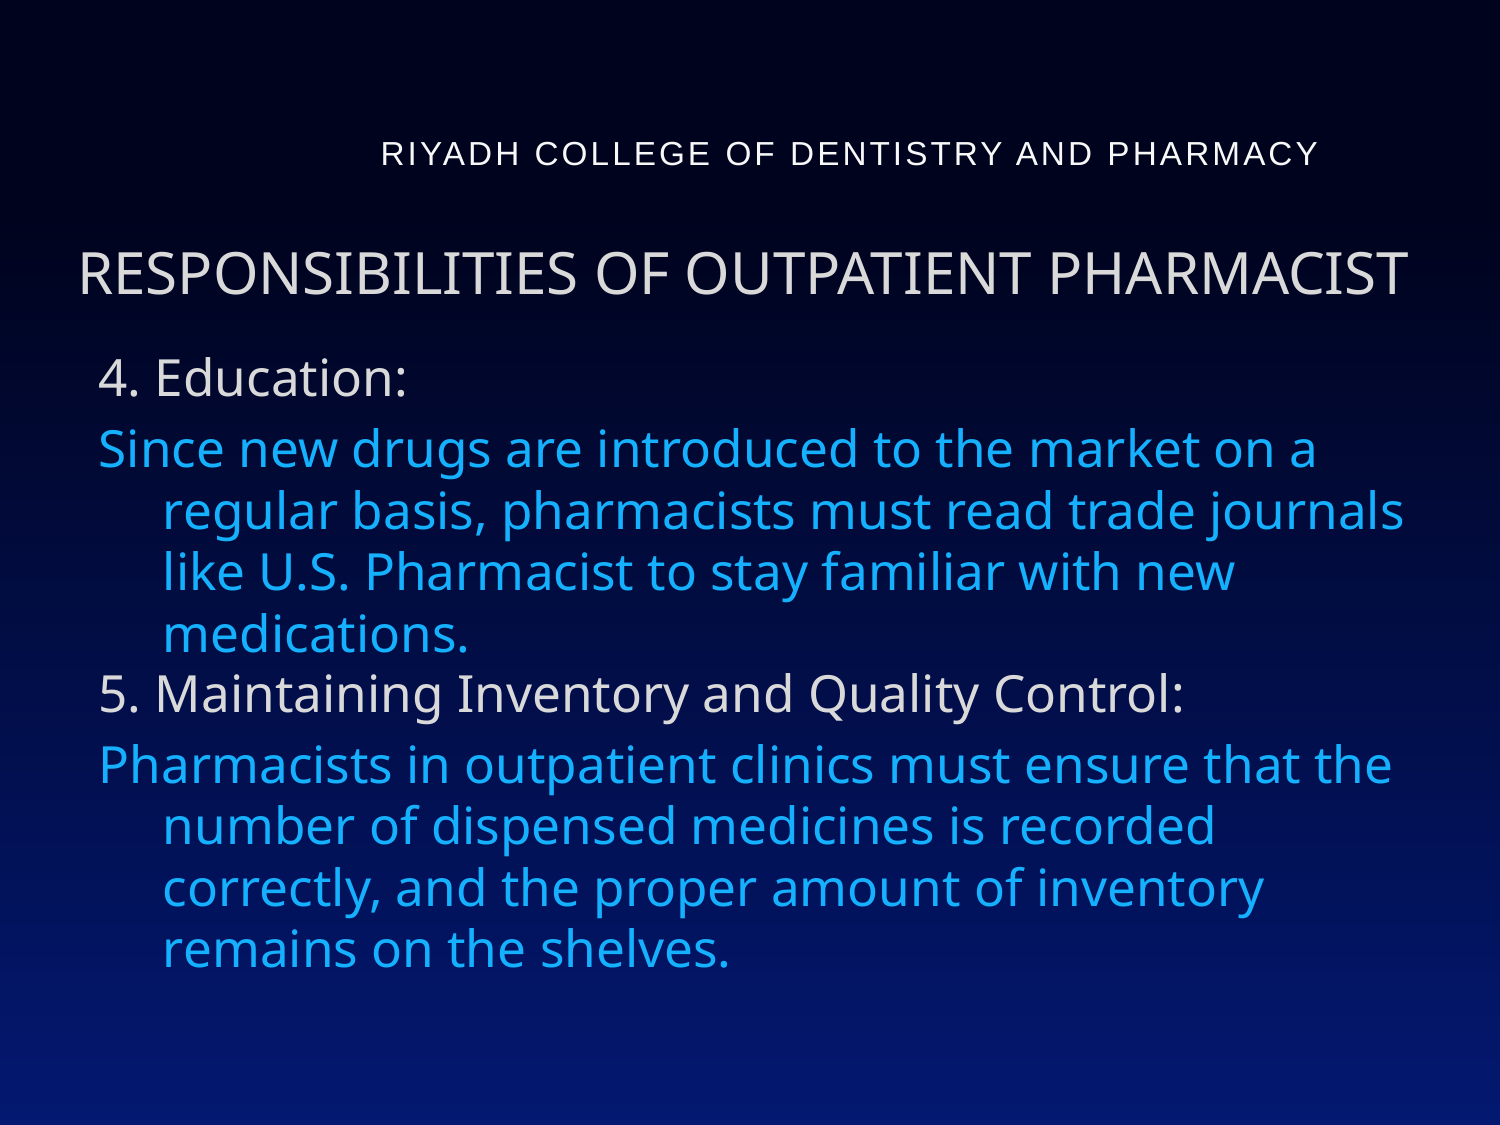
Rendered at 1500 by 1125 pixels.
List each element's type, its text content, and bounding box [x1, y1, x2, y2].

text_box RIYADH COLLEGE OF DENTISTRY AND PHARMACY [349, 124, 1338, 220]
list 4. Education: Since new drugs are introduced to the market on a regular basis, pharmacists must read trade journals like U.S. Pharmacist to stay familiar with new medications. 5. Maintaining Inventory and Quality Control: Pharmacists in outpatient clinics must ensure that the number of dispensed medicines is recorded correctly, and the proper amount of inventory remains on the shelves. [62, 350, 1463, 1100]
title Responsibilities of outpatient pharmacist [37, 212, 1450, 330]
